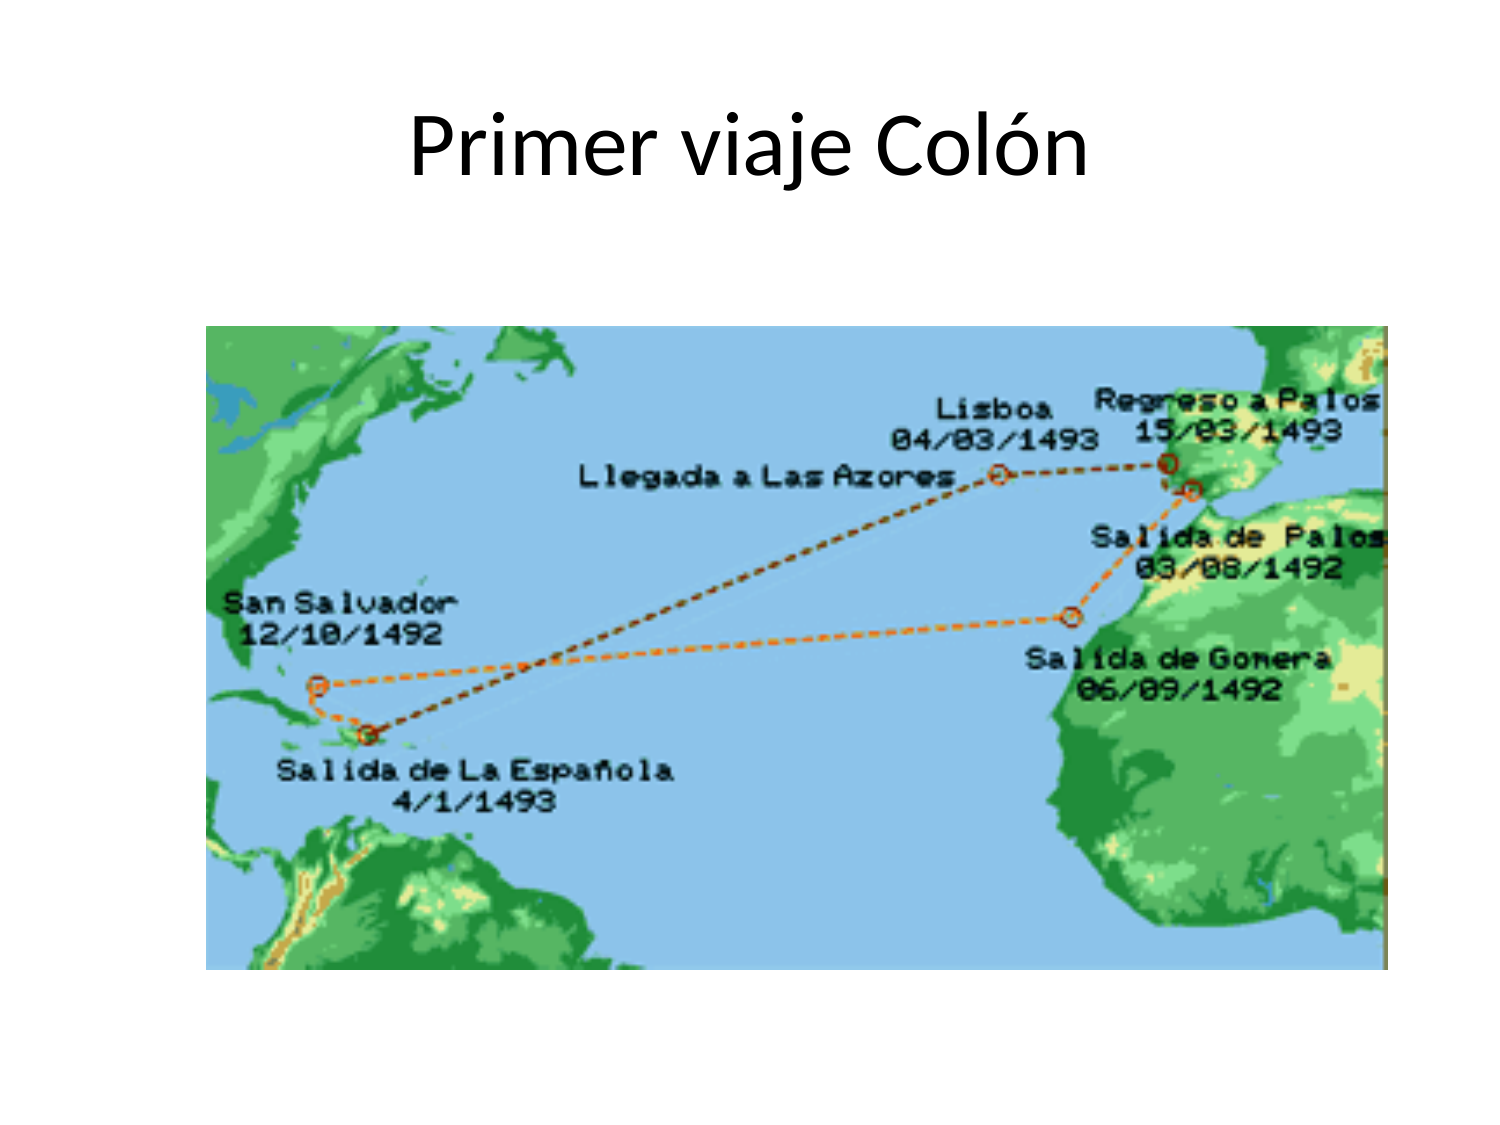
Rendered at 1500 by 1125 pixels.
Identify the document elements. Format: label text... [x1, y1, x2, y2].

picture [206, 325, 1389, 970]
title Primer viaje Colón [75, 45, 1425, 233]
